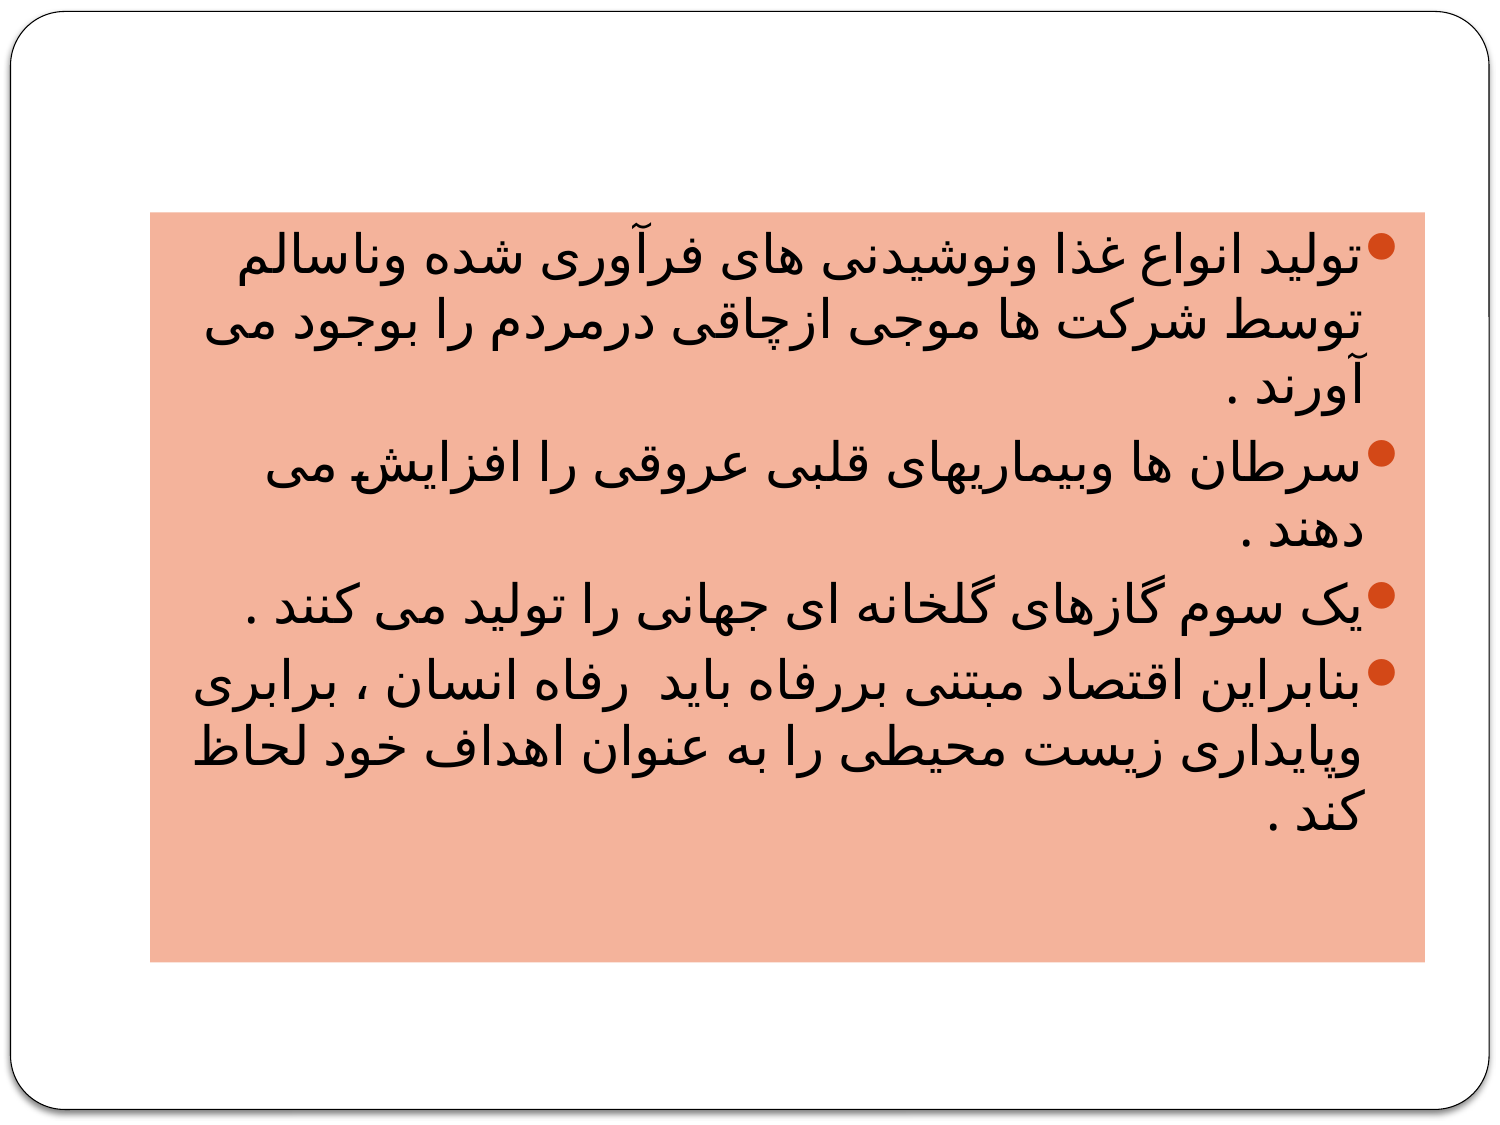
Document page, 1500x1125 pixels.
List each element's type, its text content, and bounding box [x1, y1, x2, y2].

list تولید انواع غذا ونوشیدنی های فرآوری شده وناسالم توسط شرکت ها موجی ازچاقی درمردم را بوجود می آورند . سرطان ها وبیماریهای قلبی عروقی را افزایش می دهند . یک سوم گازهای گلخانه ای جهانی را تولید می کنند . بنابراین اقتصاد مبتنی بررفاه باید رفاه انسان ، برابری وپایداری زیست محیطی را به عنوان اهداف خود لحاظ کند . [150, 212, 1425, 963]
